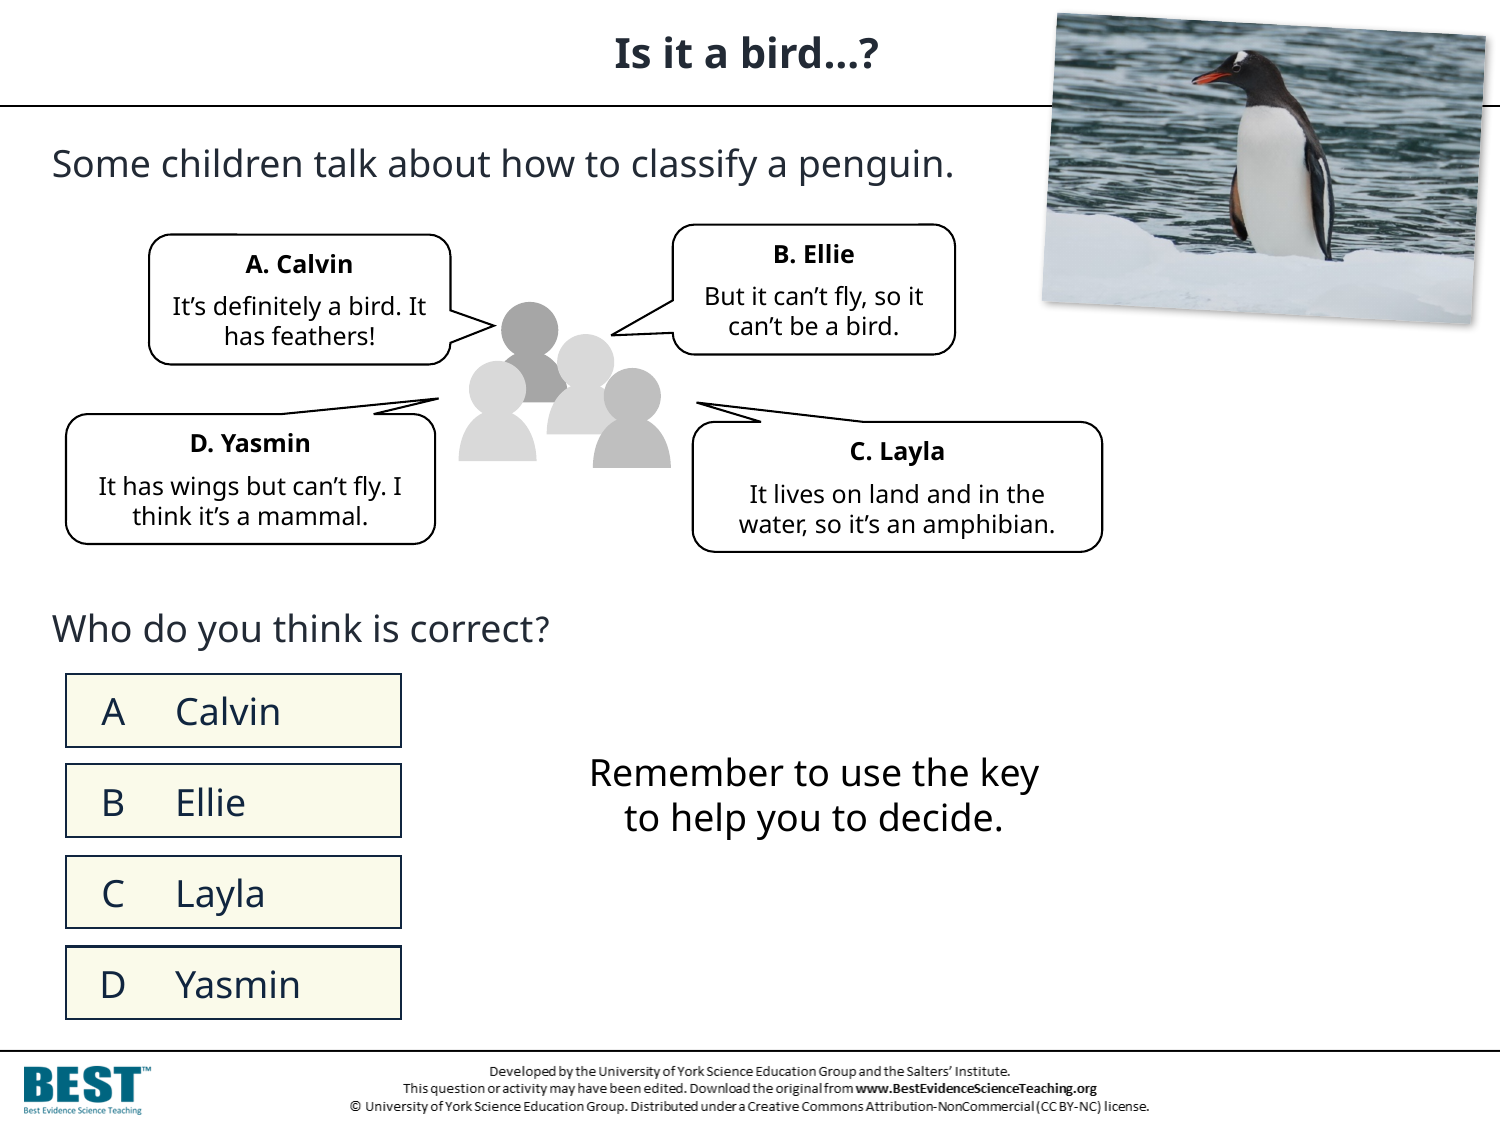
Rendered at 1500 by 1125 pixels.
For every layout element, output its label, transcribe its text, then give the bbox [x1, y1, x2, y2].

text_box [65, 764, 401, 838]
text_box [458, 360, 537, 462]
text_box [490, 301, 569, 403]
text_box Is it a bird…? [23, 4, 1471, 99]
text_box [592, 367, 671, 468]
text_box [65, 673, 527, 747]
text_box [65, 946, 401, 1020]
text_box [65, 855, 401, 929]
picture [0, 13, 1500, 1125]
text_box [546, 334, 625, 435]
